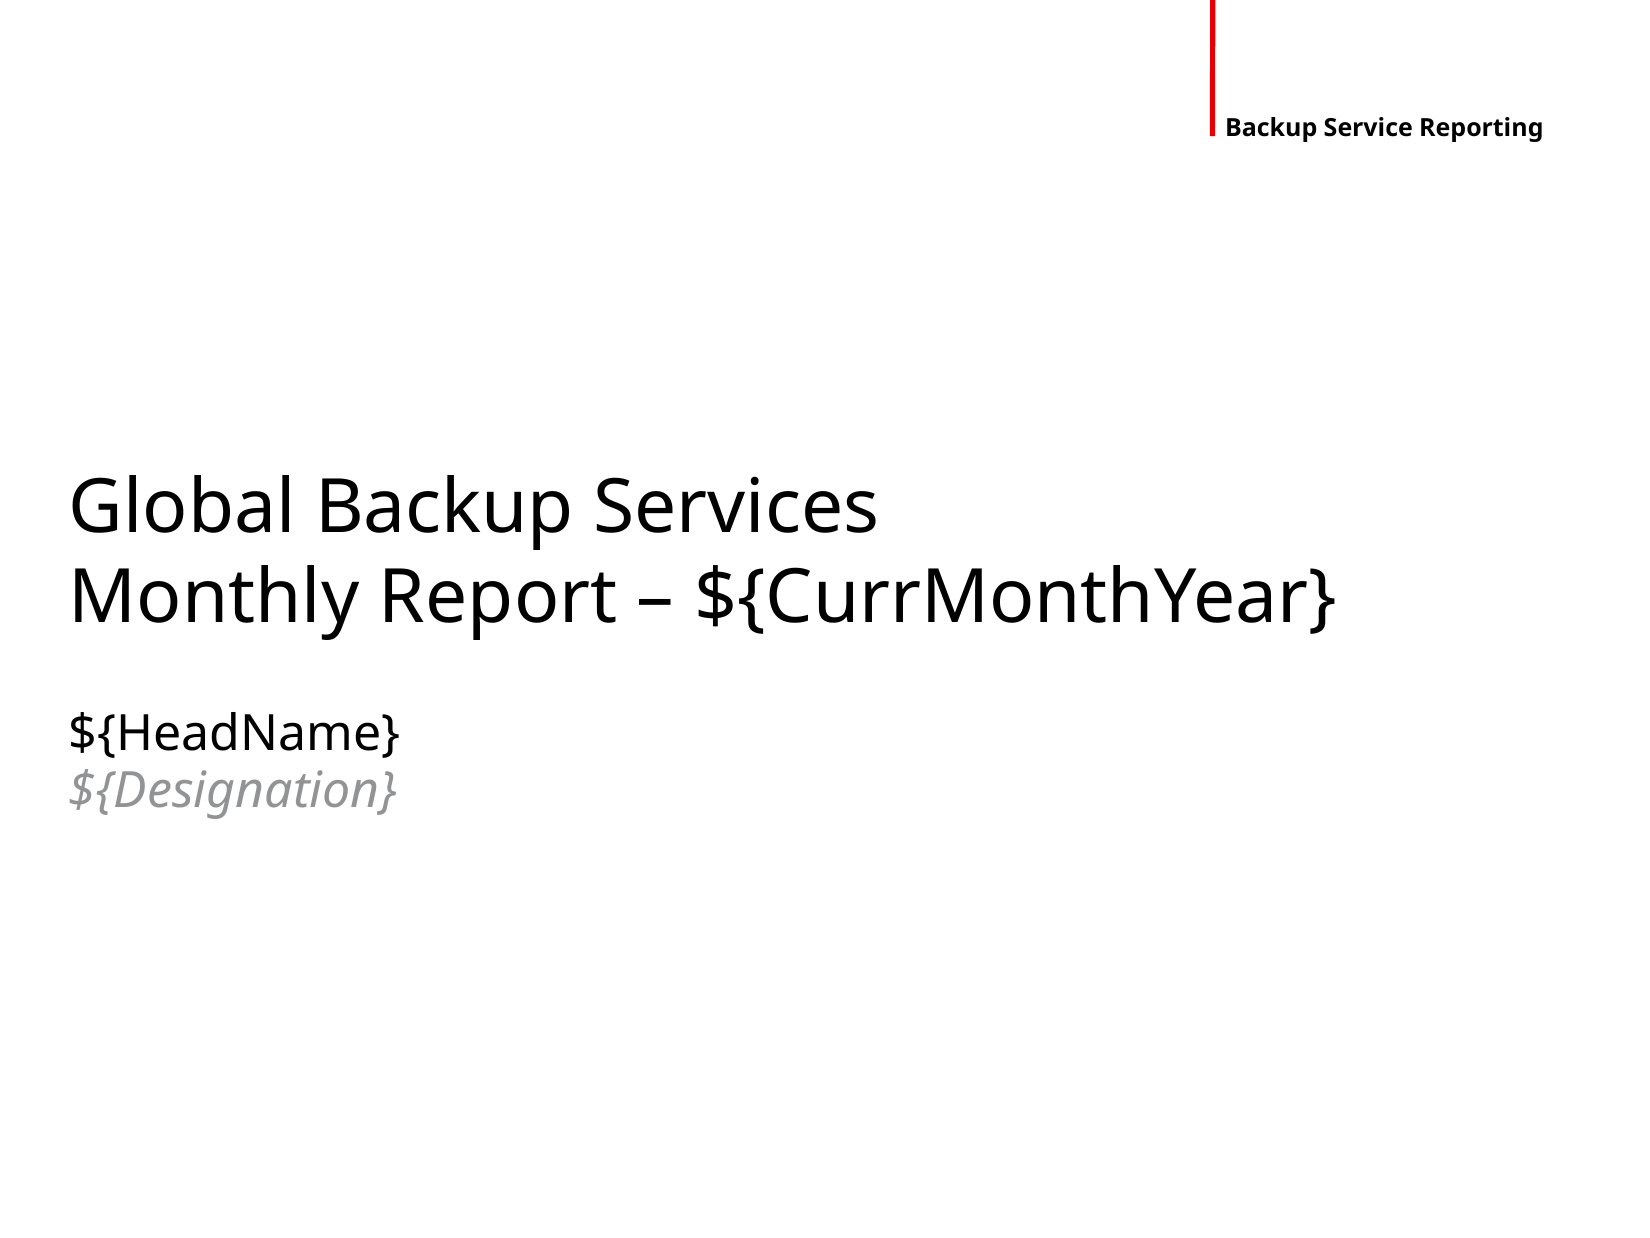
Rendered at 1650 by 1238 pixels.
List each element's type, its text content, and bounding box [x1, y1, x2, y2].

list ${Designation} [68, 762, 1148, 818]
subtitle ${HeadName} [68, 700, 1188, 762]
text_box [1212, 0, 1638, 142]
title Global Backup Services Monthly Report – ${CurrMonthYear} [68, 407, 1346, 638]
